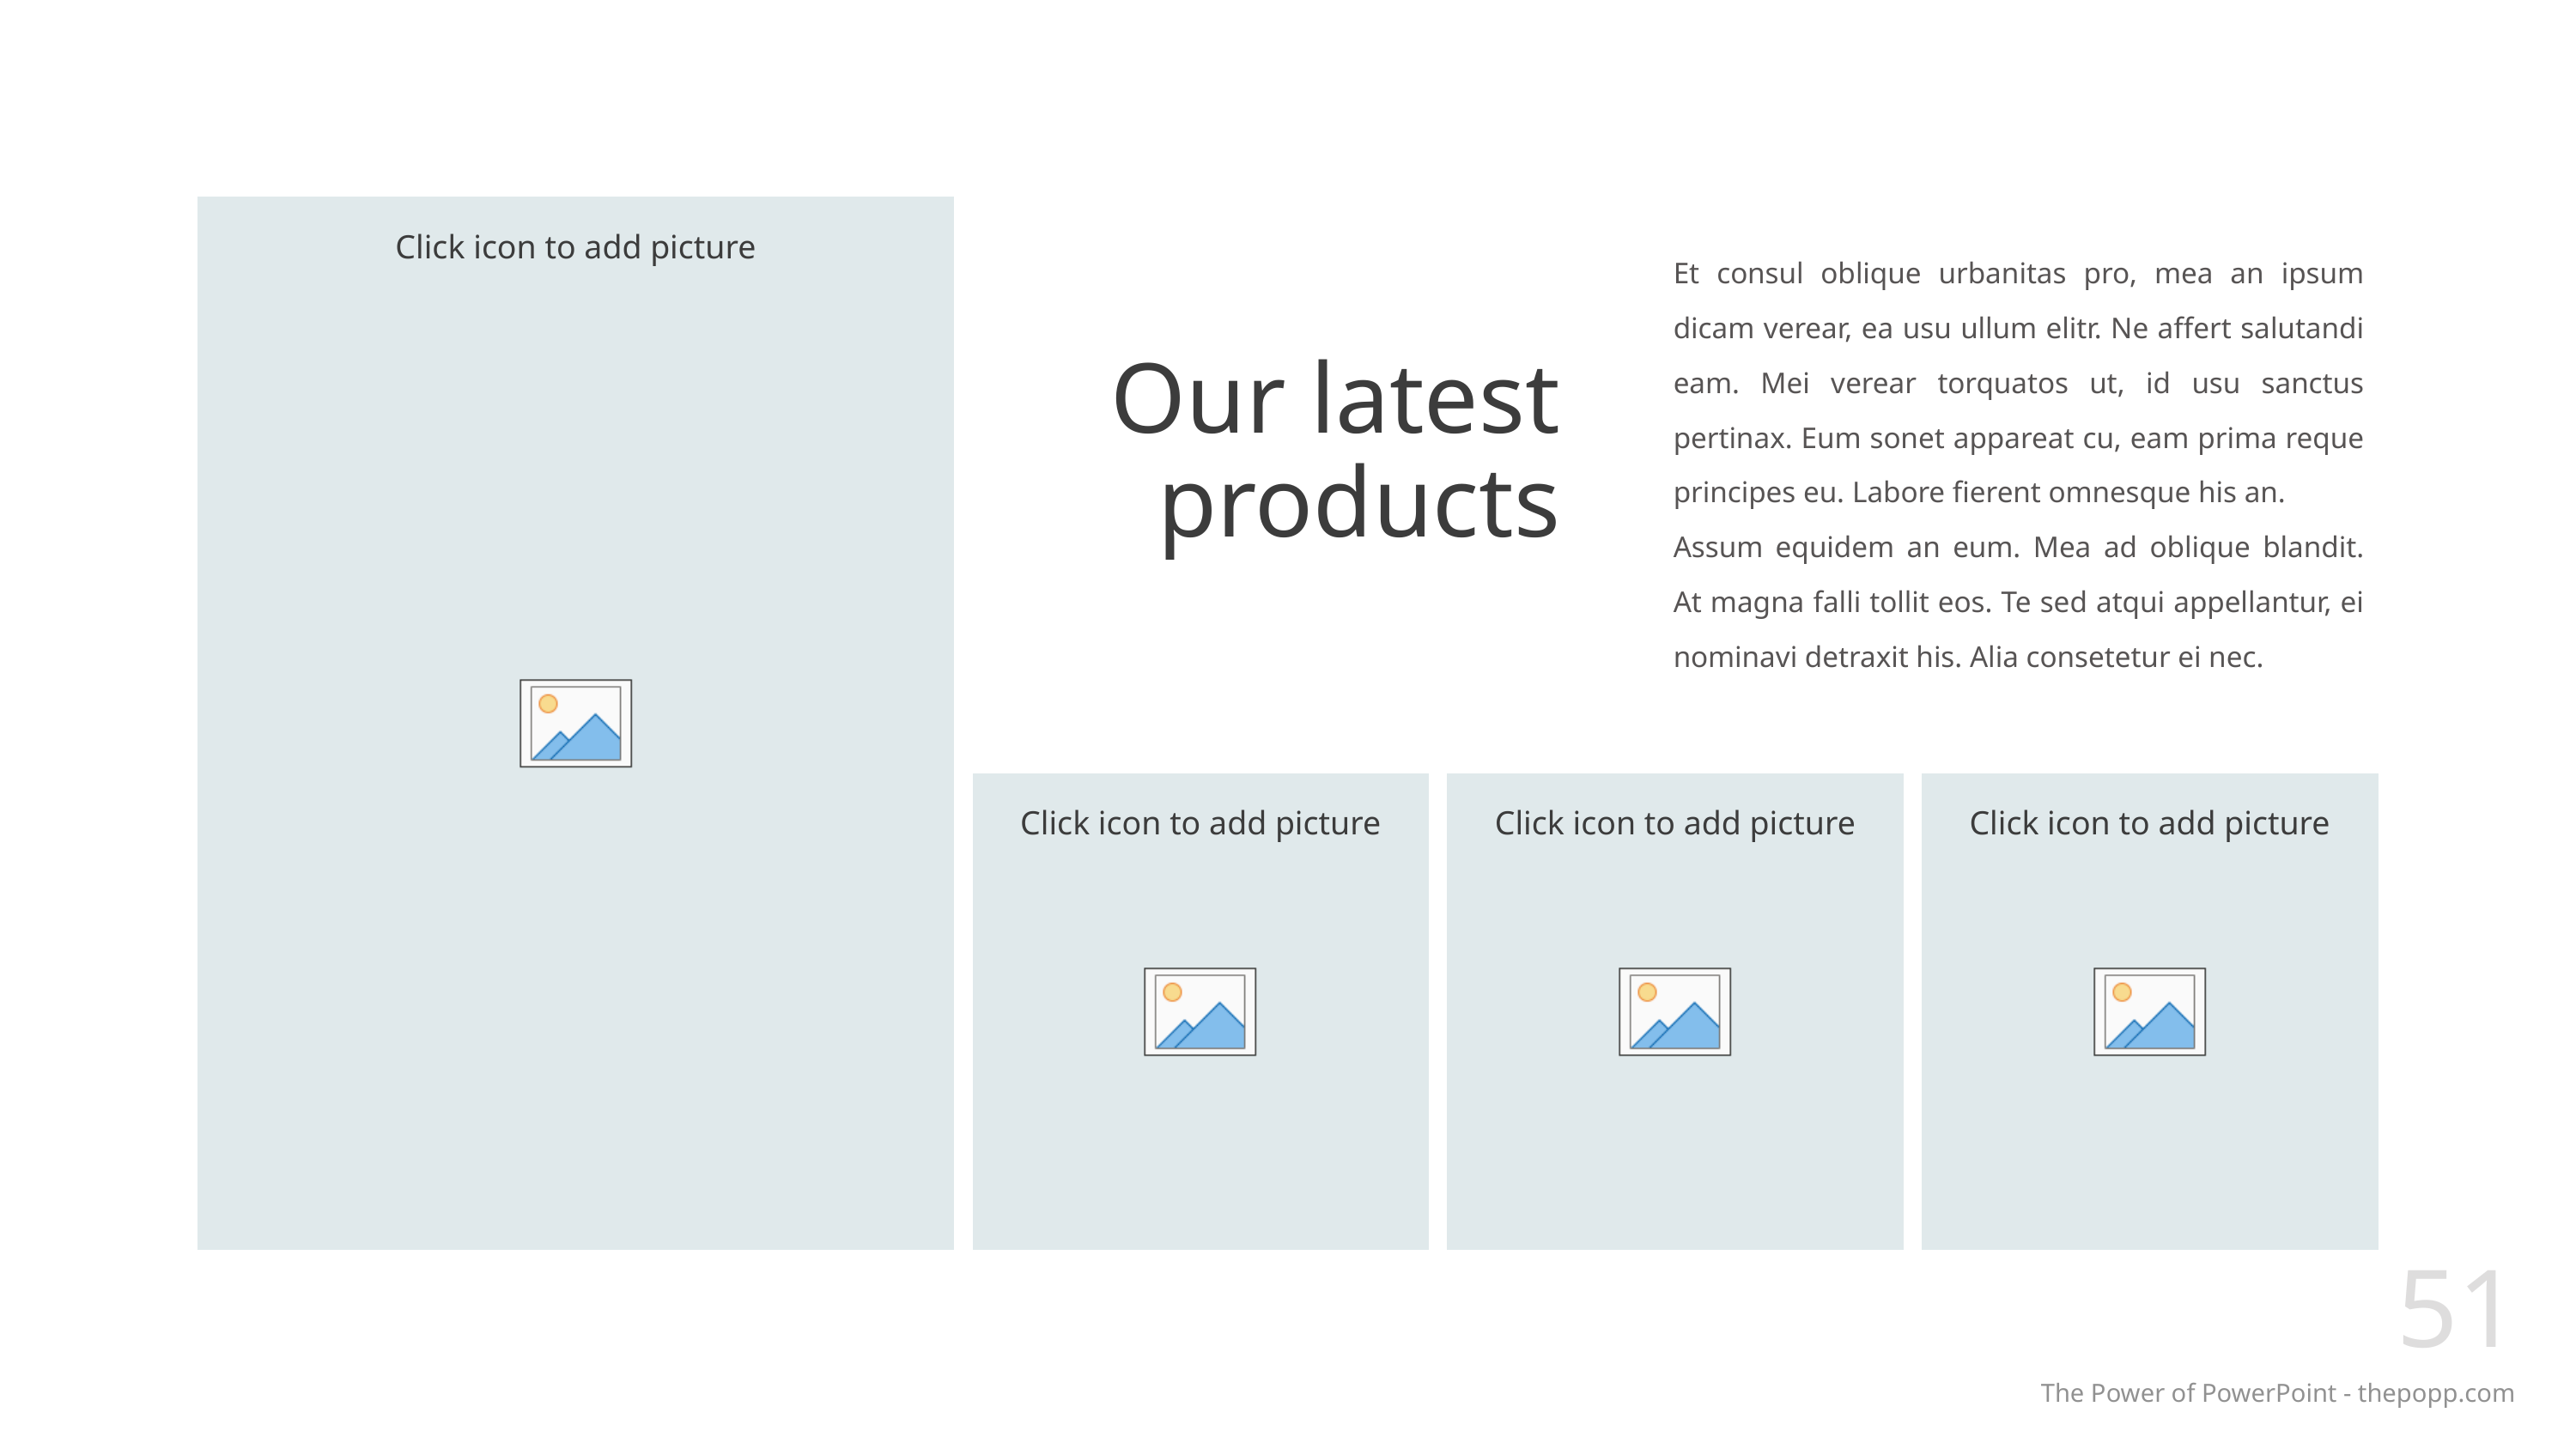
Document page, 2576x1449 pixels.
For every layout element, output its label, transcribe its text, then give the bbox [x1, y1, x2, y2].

picture [1922, 773, 2379, 1251]
slide_number 51 [2150, 1250, 2532, 1393]
picture [1447, 773, 1905, 1251]
picture [197, 197, 955, 1251]
title Our latest products [1004, 197, 1574, 711]
list Et consul oblique urbanitas pro, mea an ipsum dicam verear, ea usu ullum elitr. Ne affert salutandi eam. Mei verear torquatos ut, id usu sanctus pertinax. Eum sonet appareat cu, eam prima reque principes eu. Labore fierent omnesque his an. Assum equidem an eum. Mea ad oblique blandit. At magna falli tollit eos. Te sed atqui appellantur, ei nominavi detraxit his. Alia consetetur ei nec. [1660, 197, 2379, 711]
footer The Power of PowerPoint - thepopp.com [1573, 1354, 2529, 1432]
picture [972, 773, 1430, 1251]
